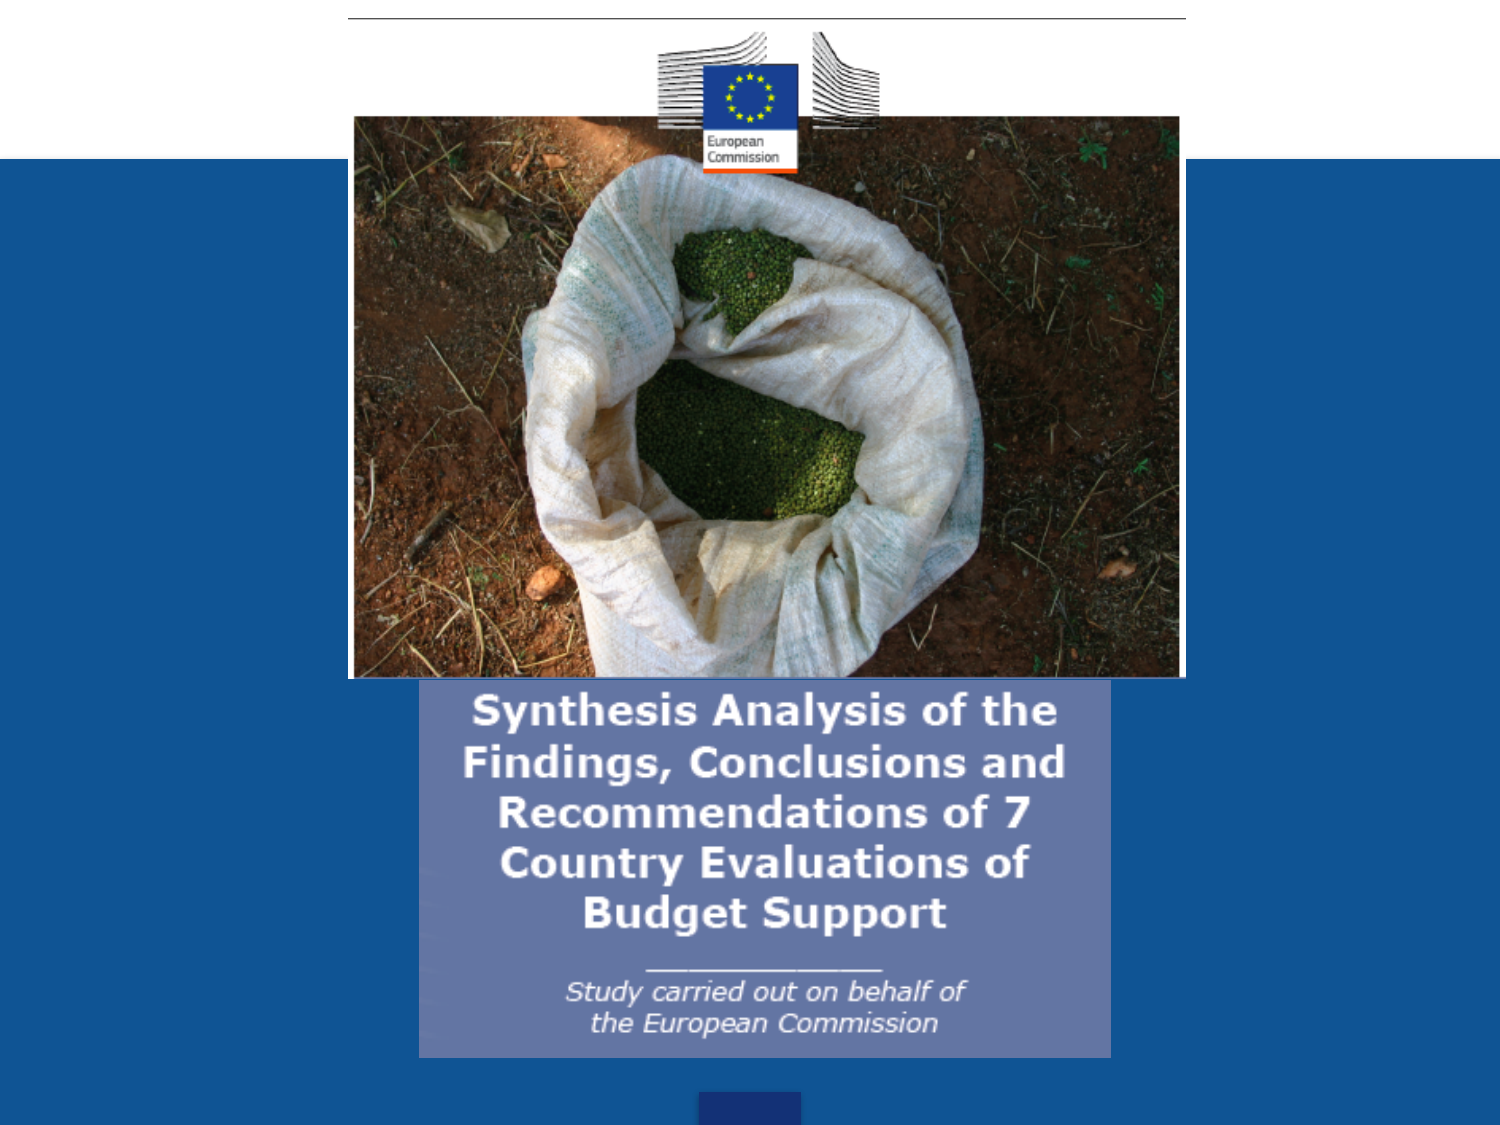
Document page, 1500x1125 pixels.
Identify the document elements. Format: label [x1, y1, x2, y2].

picture [348, 18, 1187, 1059]
